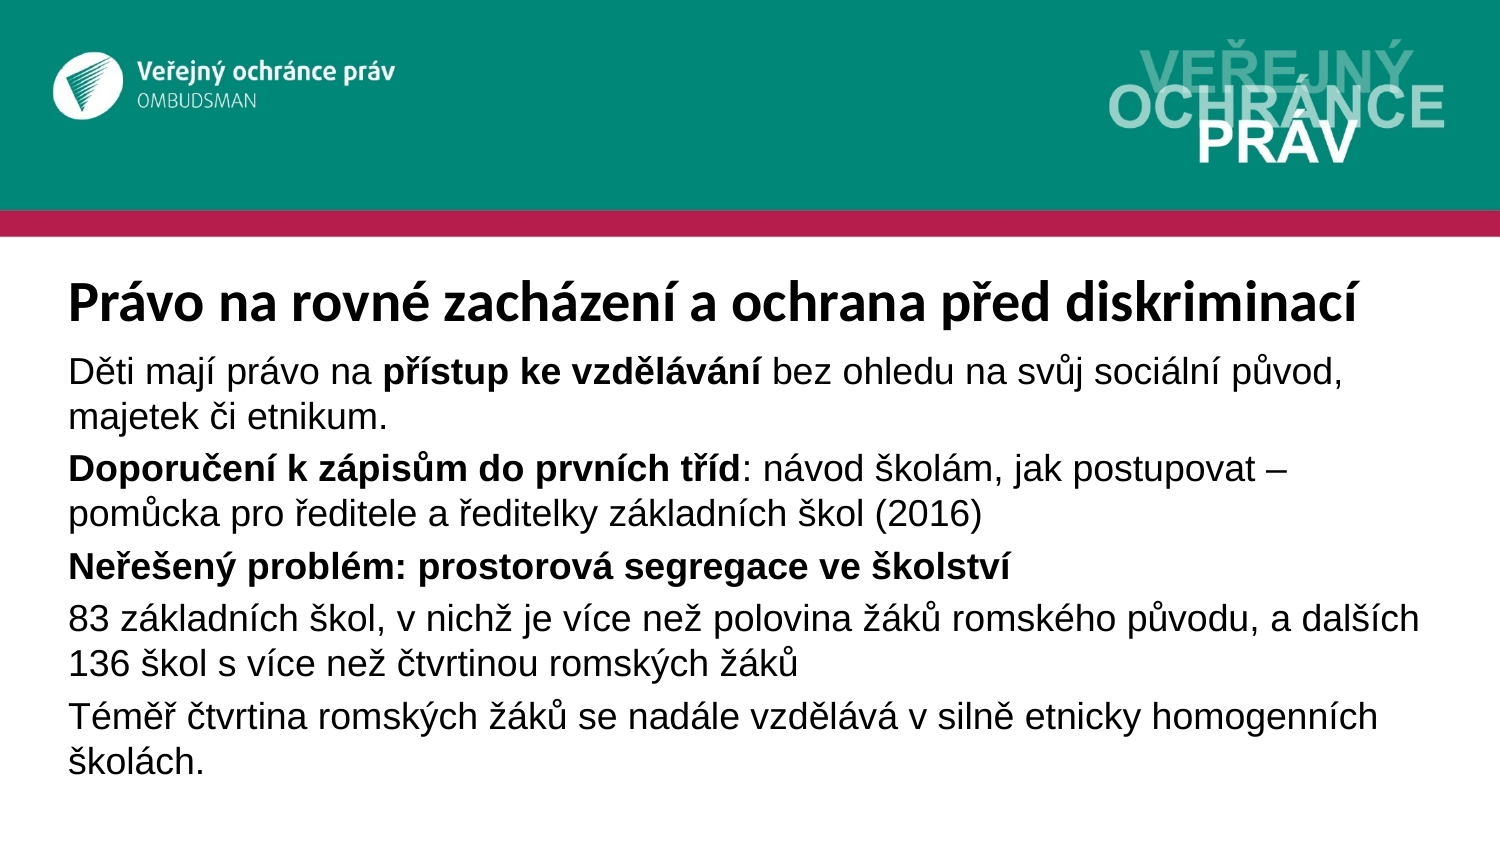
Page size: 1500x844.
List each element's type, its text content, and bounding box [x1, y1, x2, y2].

title Právo na rovné zacházení a ochrana před diskriminací [53, 256, 1404, 339]
list Děti mají právo na přístup ke vzdělávání bez ohledu na svůj sociální původ, majetek či etnikum. Doporučení k zápisům do prvních tříd: návod školám, jak postupovat – pomůcka pro ředitele a ředitelky základních škol (2016) Neřešený problém: prostorová segregace ve školství 83 základních škol, v nichž je více než polovina žáků romského původu, a dalších 136 škol s více než čtvrtinou romských žáků Téměř čtvrtina romských žáků se nadále vzdělává v silně etnicky homogenních školách. [53, 339, 1447, 812]
picture [0, 0, 1500, 799]
